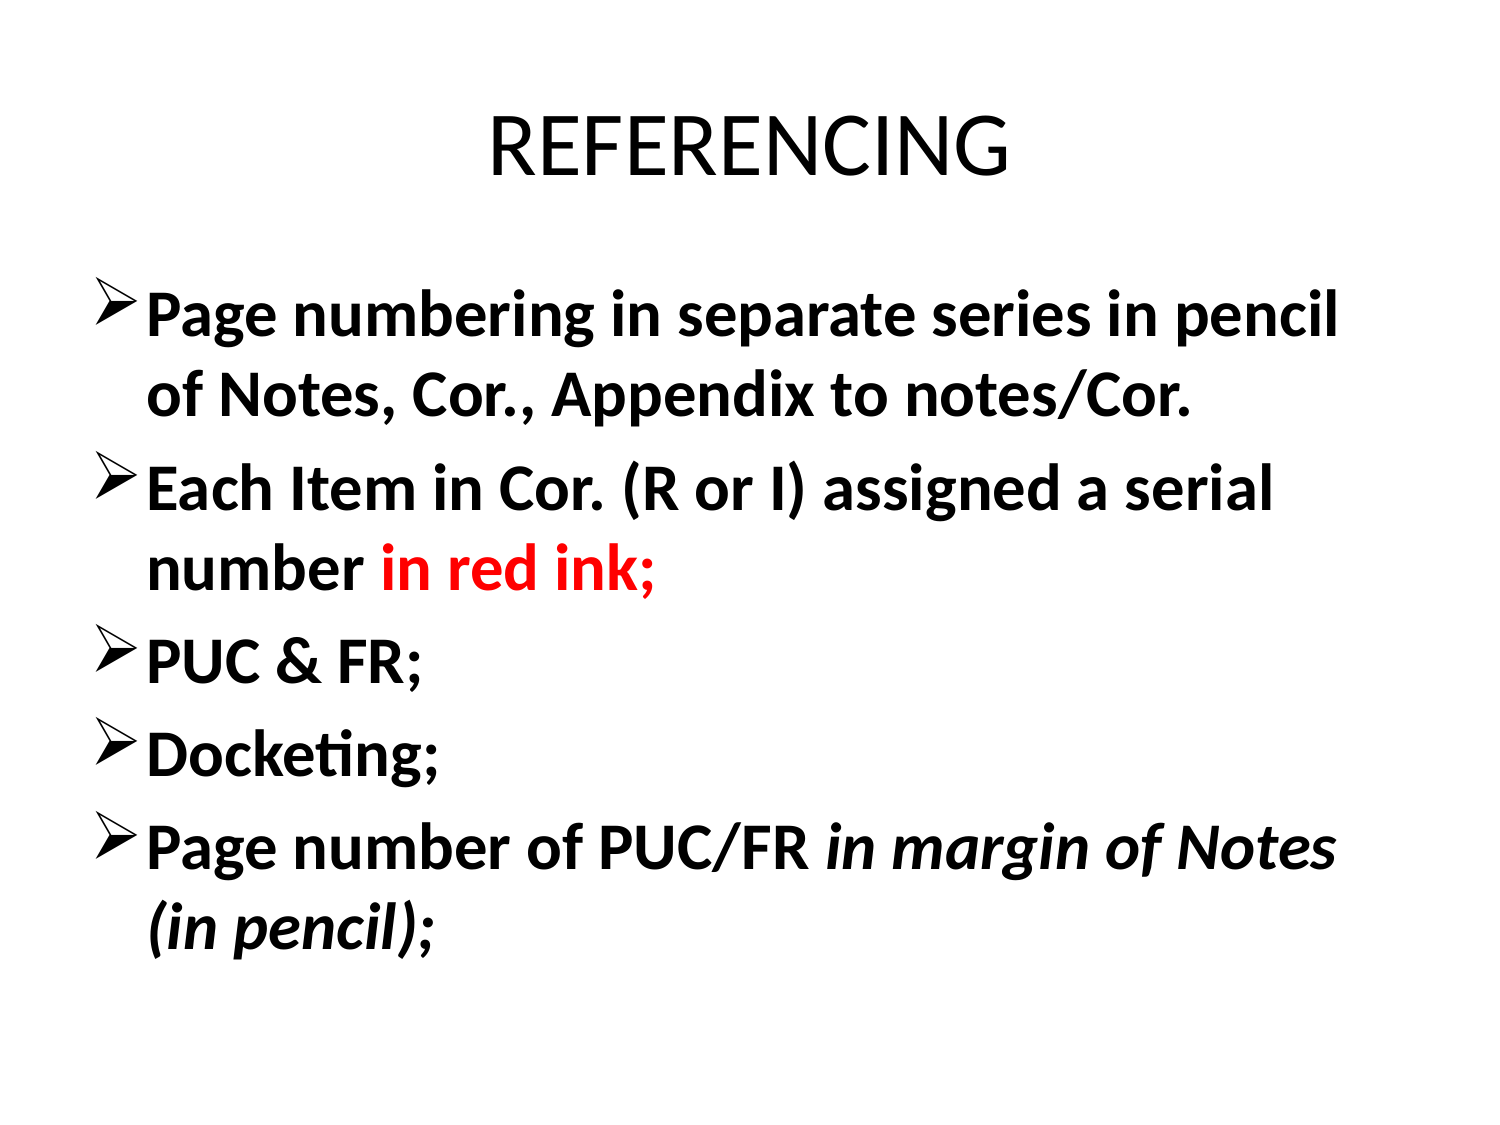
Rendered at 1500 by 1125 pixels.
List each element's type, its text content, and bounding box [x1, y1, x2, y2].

list Page numbering in separate series in pencil of Notes, Cor., Appendix to notes/Cor. Each Item in Cor. (R or I) assigned a serial number in red ink; PUC & FR; Docketing; Page number of PUC/FR in margin of Notes (in pencil); [75, 262, 1425, 1005]
title REFERENCING [75, 45, 1425, 233]
